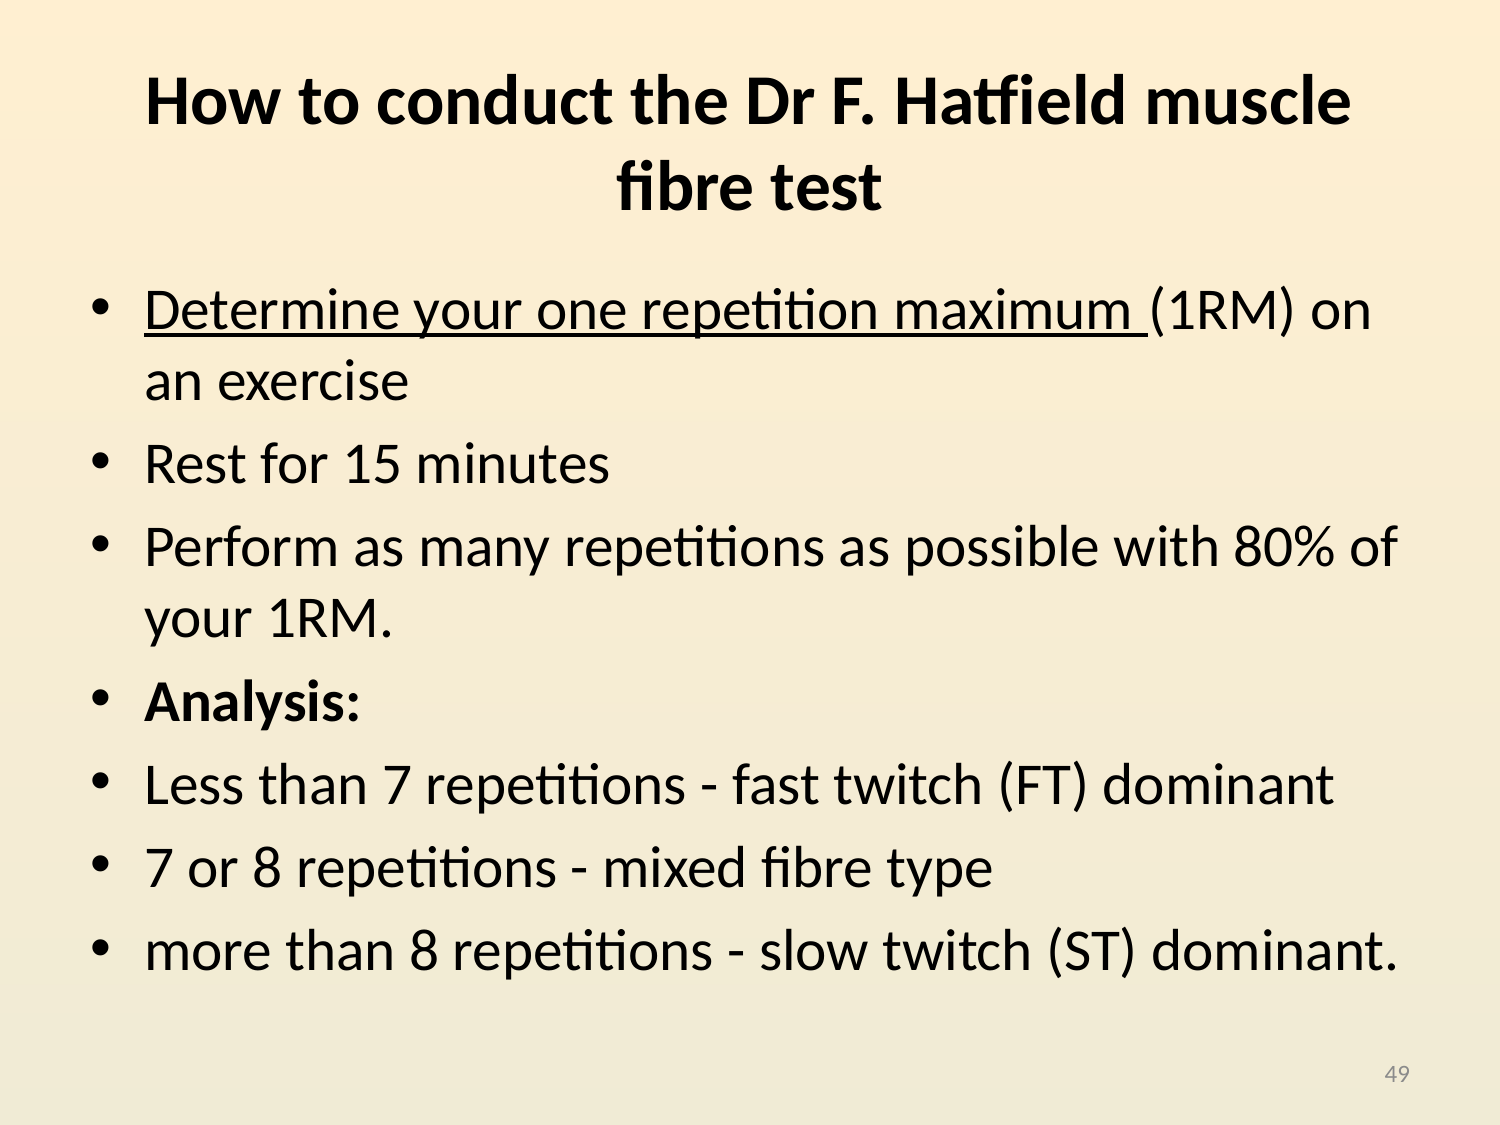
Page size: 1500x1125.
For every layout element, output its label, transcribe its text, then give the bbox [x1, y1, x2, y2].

list Determine your one repetition maximum (1RM) on an exercise Rest for 15 minutes Perform as many repetitions as possible with 80% of your 1RM. Analysis: Less than 7 repetitions - fast twitch (FT) dominant 7 or 8 repetitions - mixed fibre type more than 8 repetitions - slow twitch (ST) dominant. [75, 262, 1425, 1005]
title How to conduct the Dr F. Hatfield muscle fibre test [75, 45, 1425, 233]
slide_number 49 [1074, 1042, 1425, 1103]
